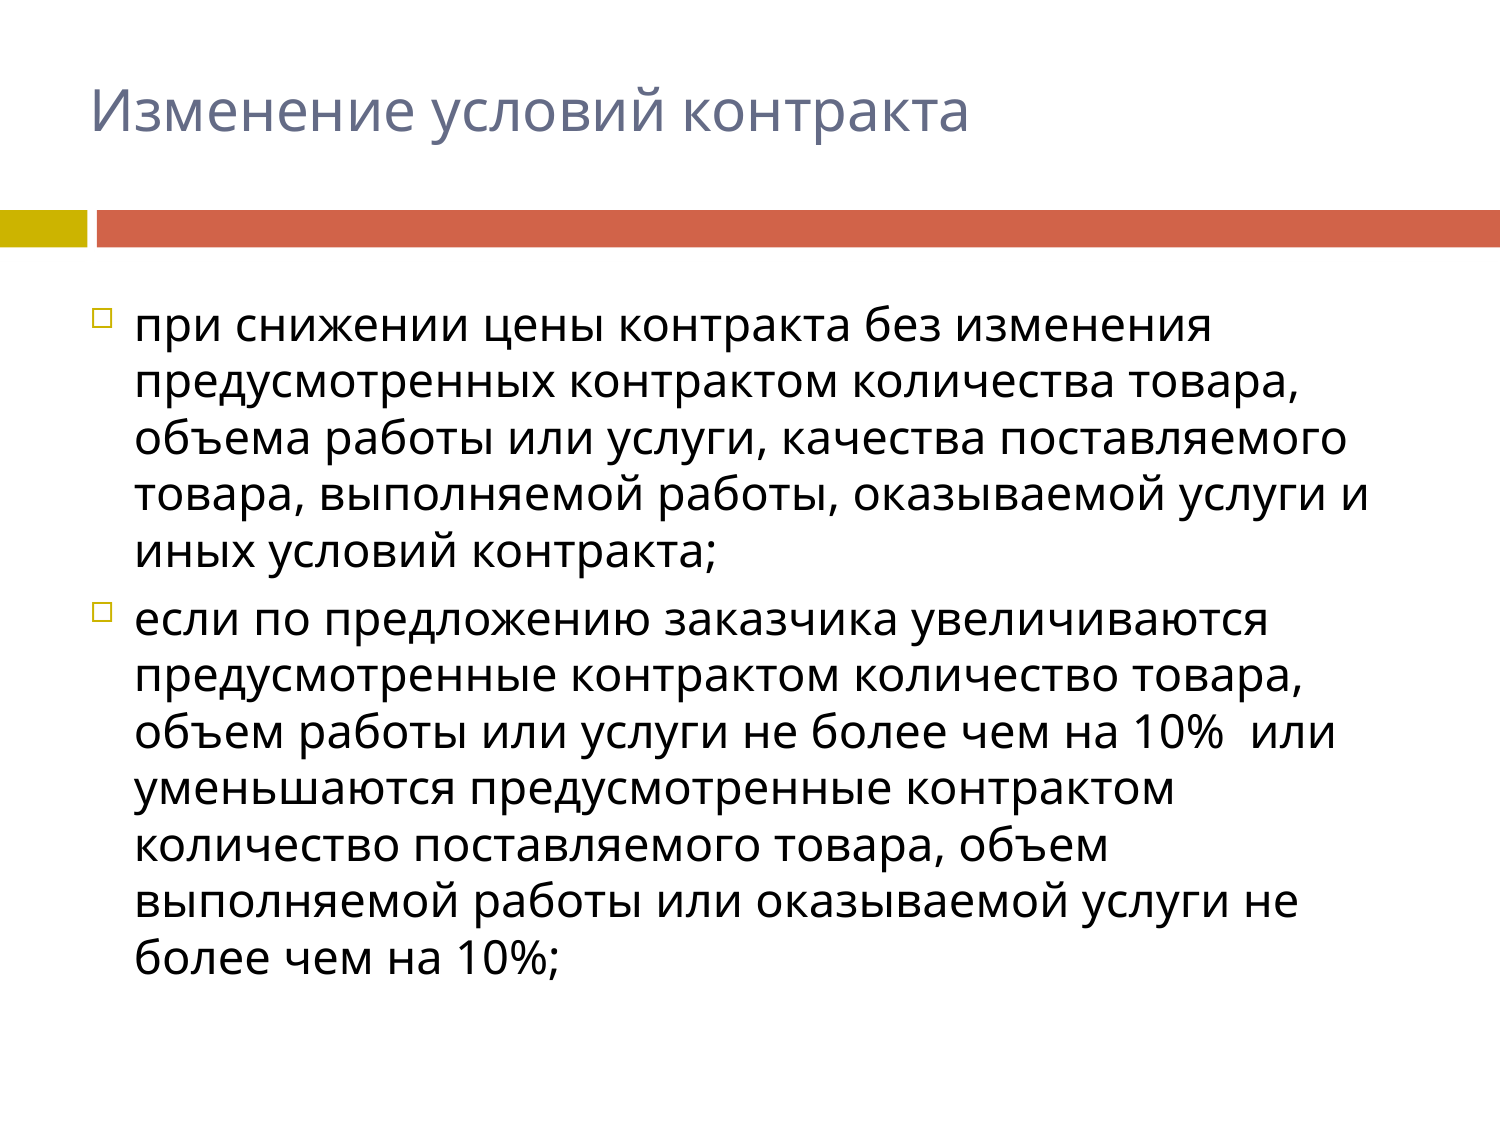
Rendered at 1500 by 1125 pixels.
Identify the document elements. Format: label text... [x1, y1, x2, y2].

list при снижении цены контракта без изменения предусмотренных контрактом количества товара, объема работы или услуги, качества поставляемого товара, выполняемой работы, оказываемой услуги и иных условий контракта; если по предложению заказчика увеличиваются предусмотренные контрактом количество товара, объем работы или услуги не более чем на 10% или уменьшаются предусмотренные контрактом количество поставляемого товара, объем выполняемой работы или оказываемой услуги не более чем на 10%; [75, 286, 1425, 997]
title Изменение условий контракта [75, 20, 1425, 196]
